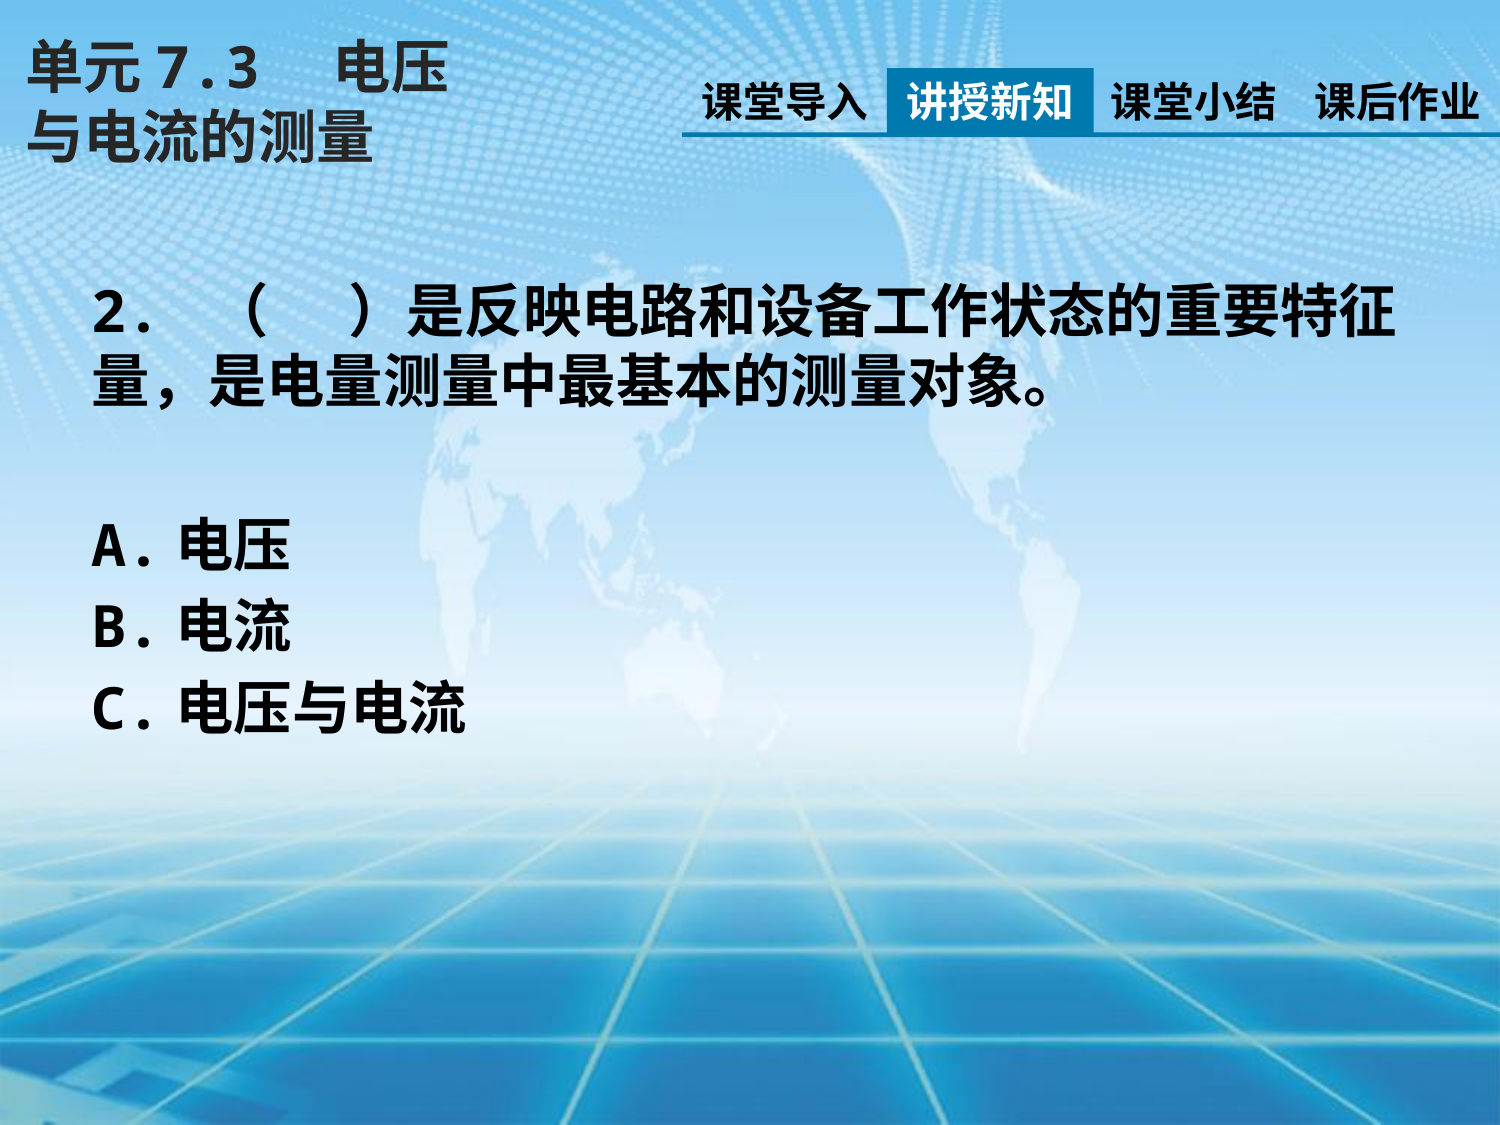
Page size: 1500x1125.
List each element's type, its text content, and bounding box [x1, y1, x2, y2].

picture [0, 0, 1500, 1125]
text_box 2. （ ）是反映电路和设备工作状态的重要特征量，是电量测量中最基本的测量对象。 A.电压 B.电流 C.电压与电流 [76, 267, 1424, 928]
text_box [10, 22, 1500, 179]
